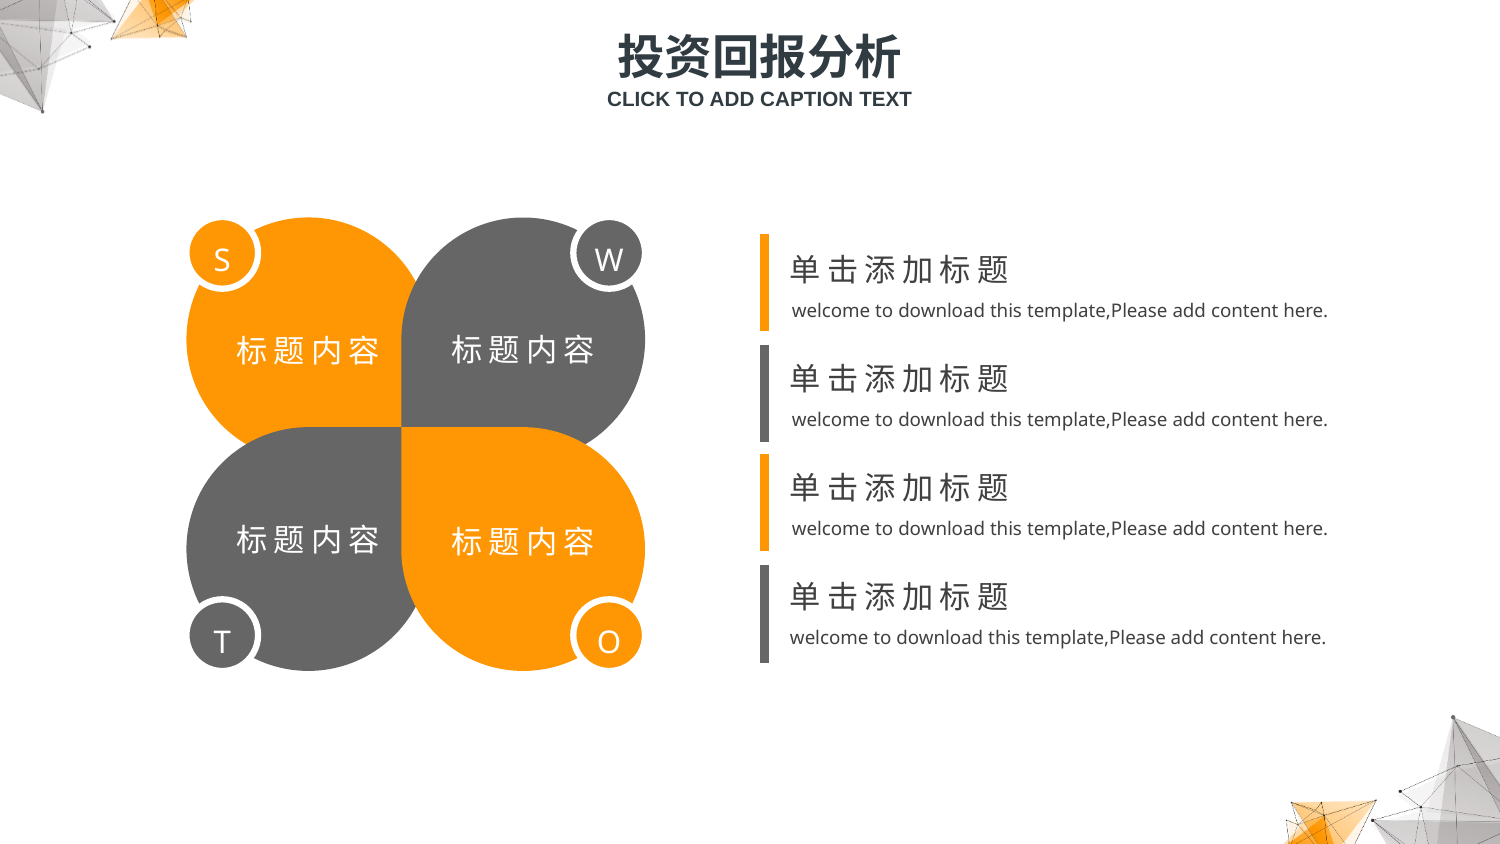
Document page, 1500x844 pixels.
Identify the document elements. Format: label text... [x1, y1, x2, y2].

picture [1283, 710, 1500, 844]
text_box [401, 427, 646, 671]
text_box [186, 427, 401, 671]
text_box 投资回报分析 [596, 26, 924, 84]
text_box CLICK TO ADD CAPTION TEXT [596, 85, 924, 111]
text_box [401, 216, 646, 427]
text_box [186, 216, 401, 427]
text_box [764, 233, 1372, 690]
picture [0, 0, 194, 118]
